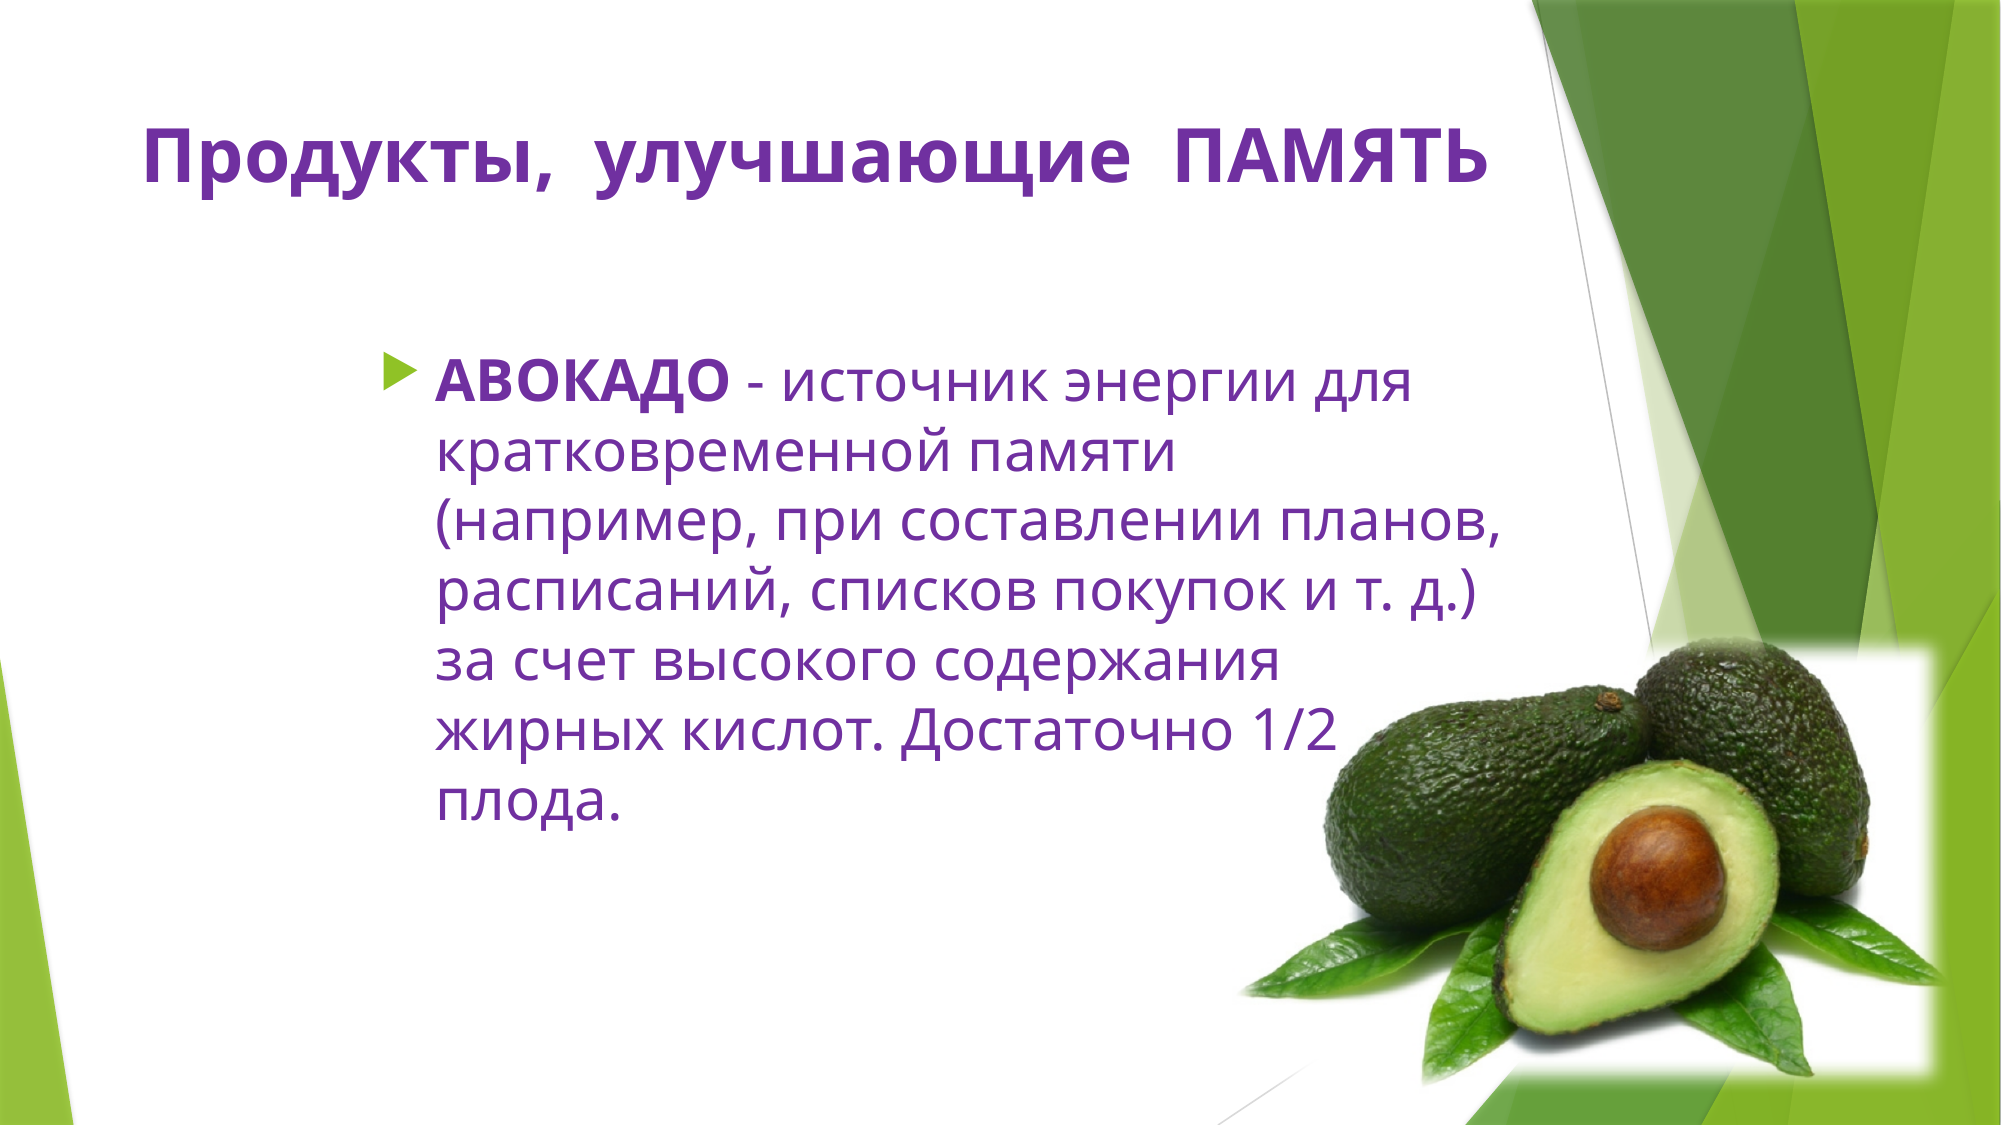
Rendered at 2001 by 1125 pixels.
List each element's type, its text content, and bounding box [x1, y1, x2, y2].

title Продукты, улучшающие ПАМЯТЬ [111, 99, 1522, 317]
picture [1231, 629, 1951, 1094]
list АВОКАДО - источник энергии для кратковременной памяти (например, при составлении планов, расписаний, списков покупок и т. д.) за счет высокого содержания жирных кислот. Достаточно 1/2 плода. [364, 335, 1523, 924]
